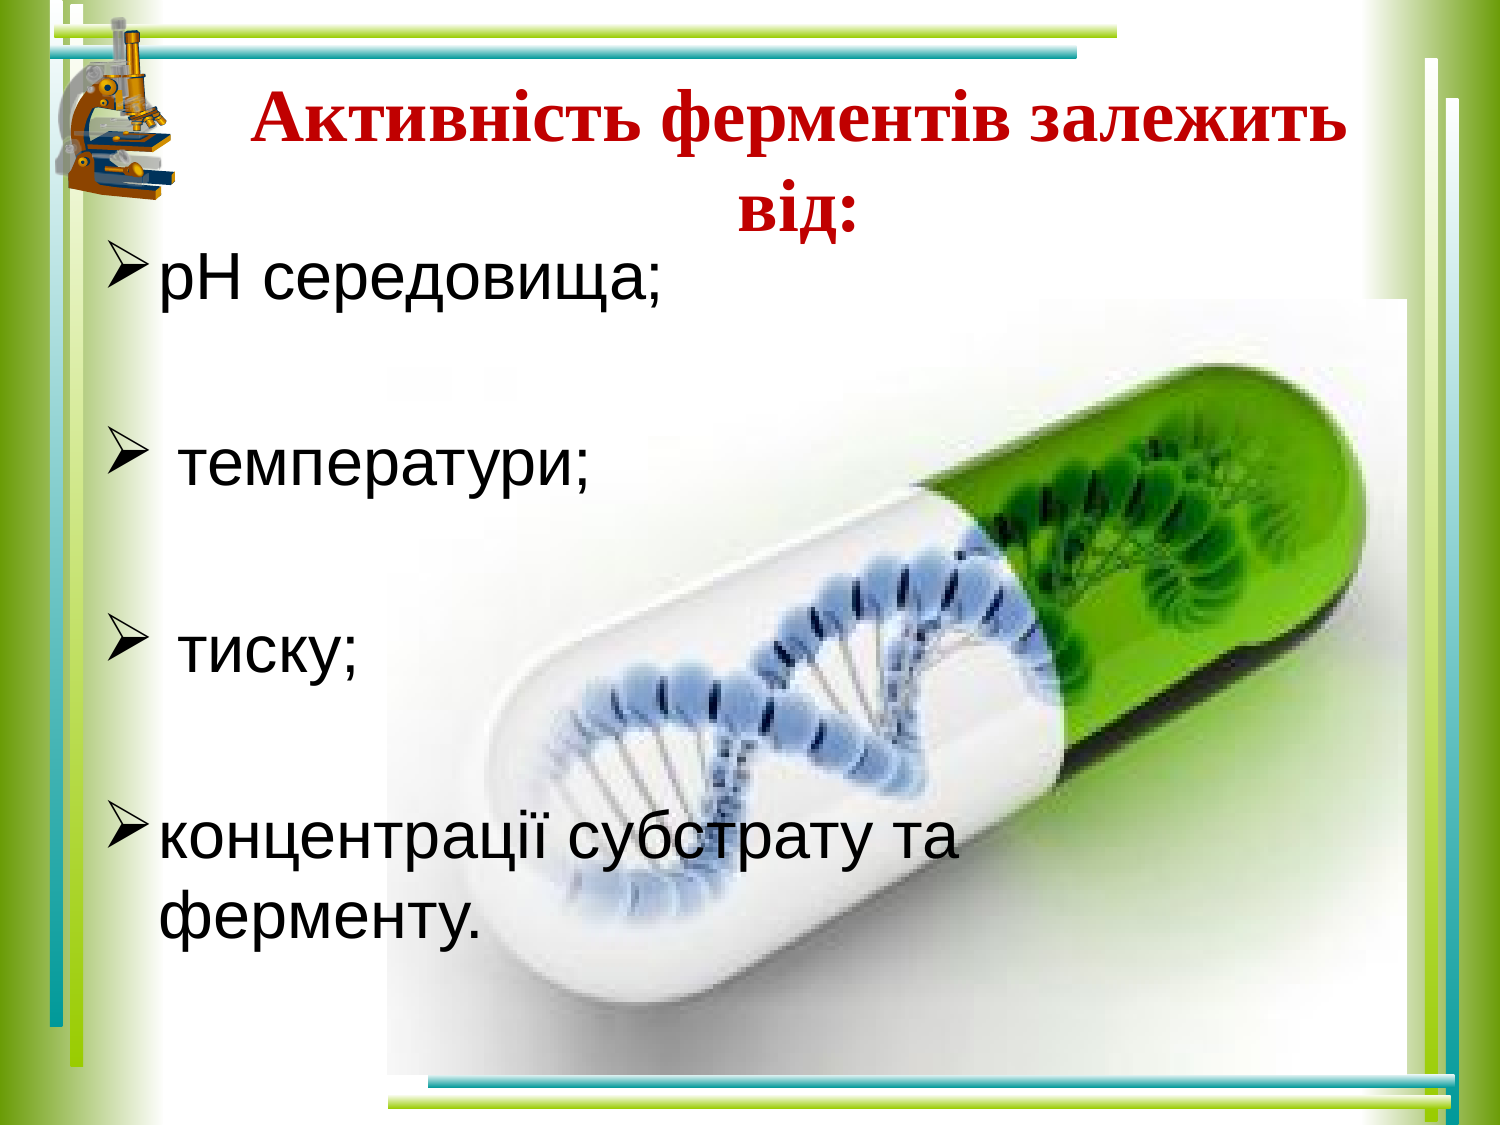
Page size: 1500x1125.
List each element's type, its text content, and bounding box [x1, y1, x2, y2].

title Активність ферментів залежить від: [187, 62, 1413, 251]
picture [387, 299, 1407, 1076]
list рН середовища; температури; тиску; концентрації субстрату та ферменту. [87, 224, 1051, 738]
